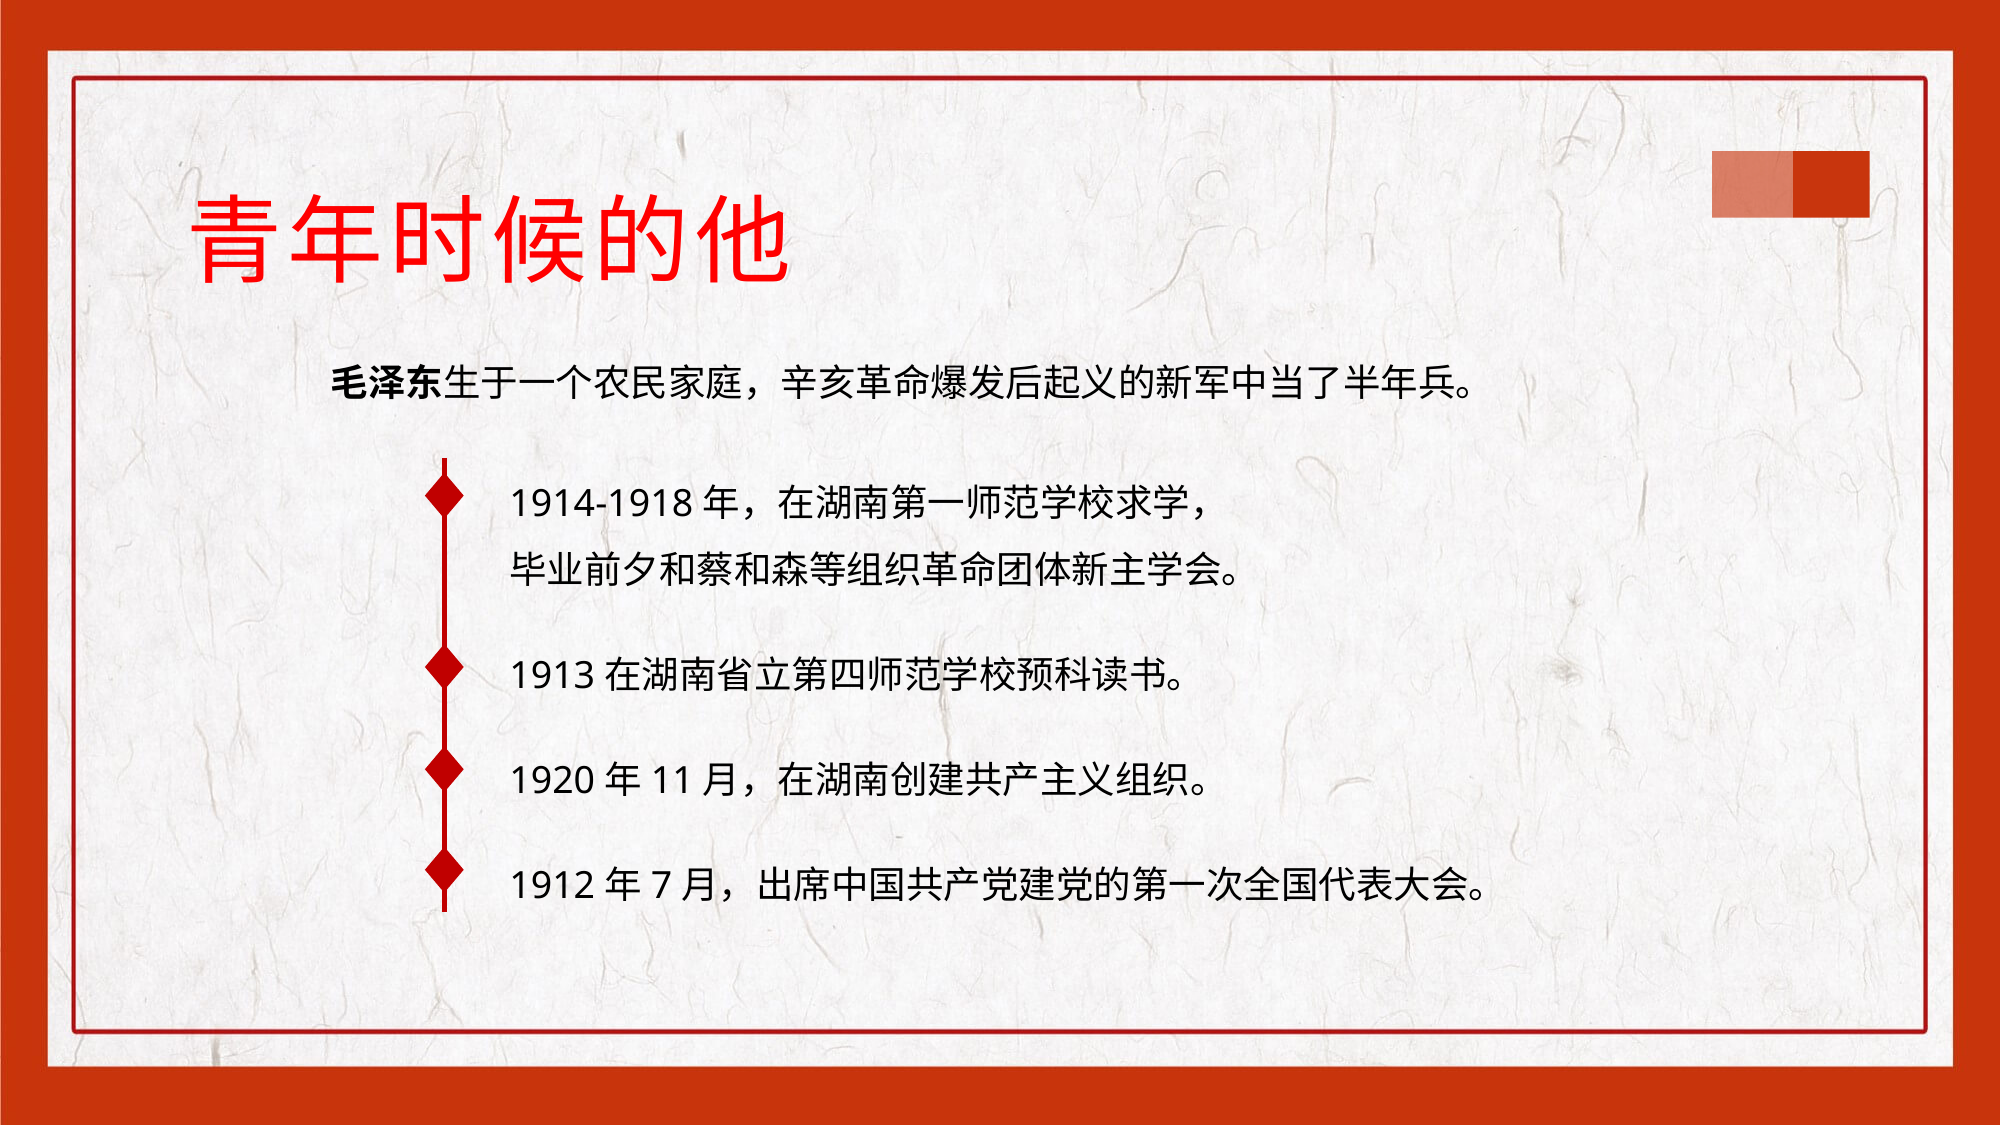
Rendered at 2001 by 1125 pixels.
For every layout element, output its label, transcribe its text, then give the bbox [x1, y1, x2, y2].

text_box 青年时候的他 [171, 171, 1008, 302]
text_box 毛泽东生于一个农民家庭，辛亥革命爆发后起义的新军中当了半年兵。 [315, 351, 1509, 457]
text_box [424, 457, 464, 912]
text_box 1914-1918年，在湖南第一师范学校求学， 毕业前夕和蔡和森等组织革命团体新主学会。 1913在湖南省立第四师范学校预科读书。 1920年11月，在湖南创建共产主义组织。 1912年7月，出席中国共产党建党的第一次全国代表大会。 [494, 448, 1955, 914]
picture [0, 0, 2000, 1125]
